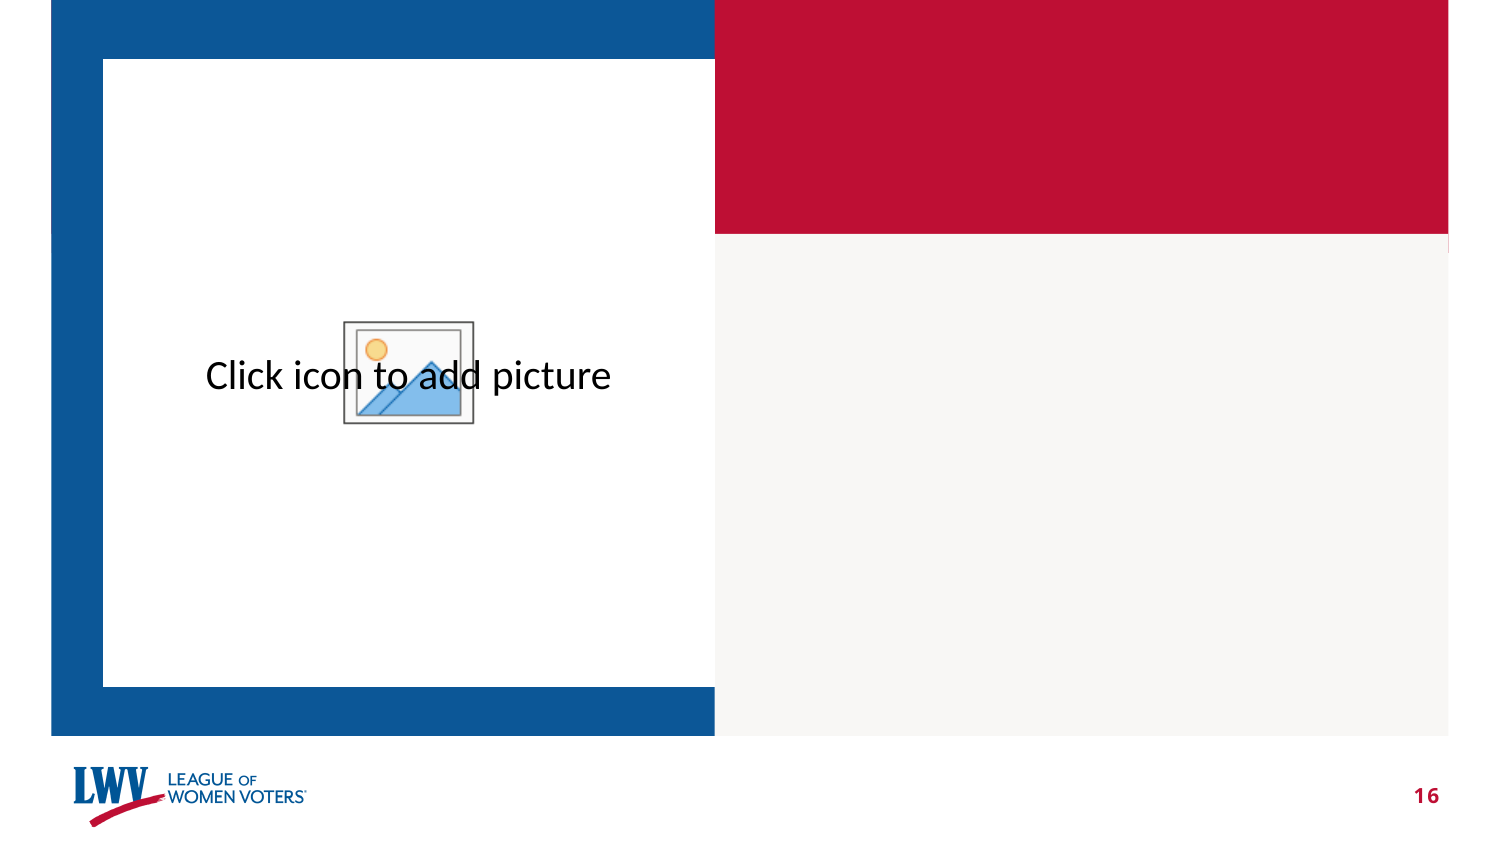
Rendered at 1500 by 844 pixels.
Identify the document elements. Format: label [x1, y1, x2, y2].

picture [103, 59, 715, 687]
picture [62, 758, 313, 834]
